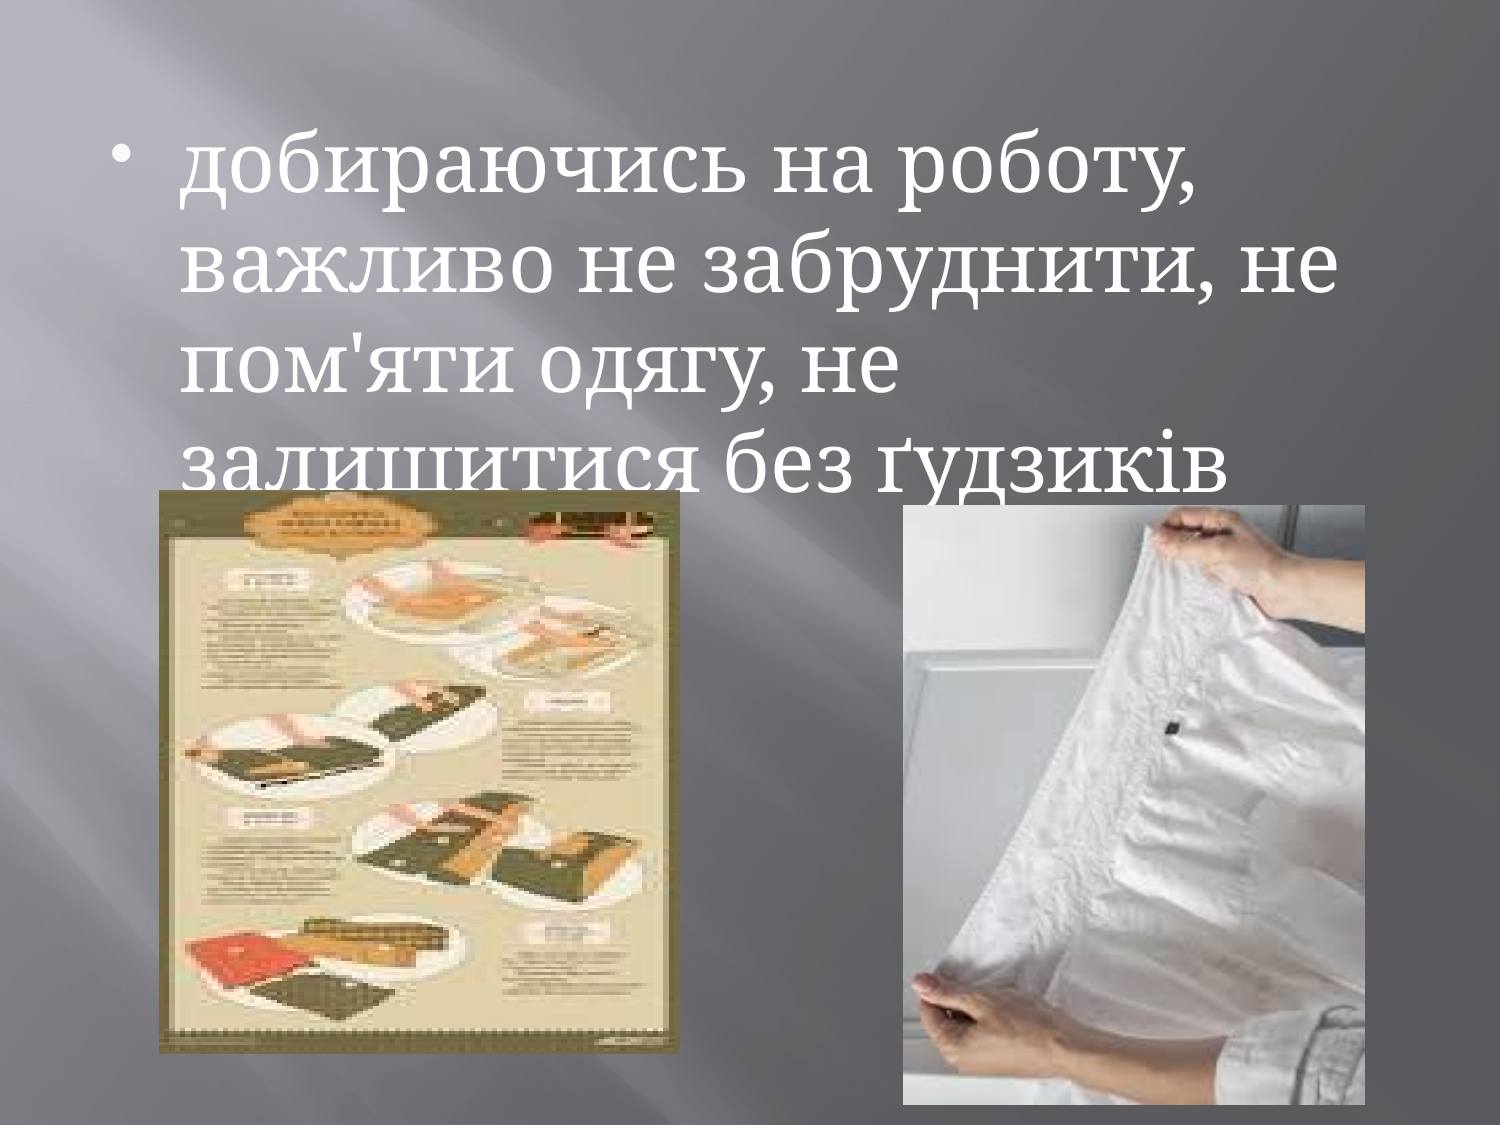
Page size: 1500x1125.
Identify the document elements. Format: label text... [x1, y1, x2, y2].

picture [159, 490, 680, 1054]
list добираючись на роботу, важливо не забруднити, не пом'яти одягу, не залишитися без ґудзиків тощо; [75, 101, 1425, 1005]
picture [903, 505, 1365, 1105]
